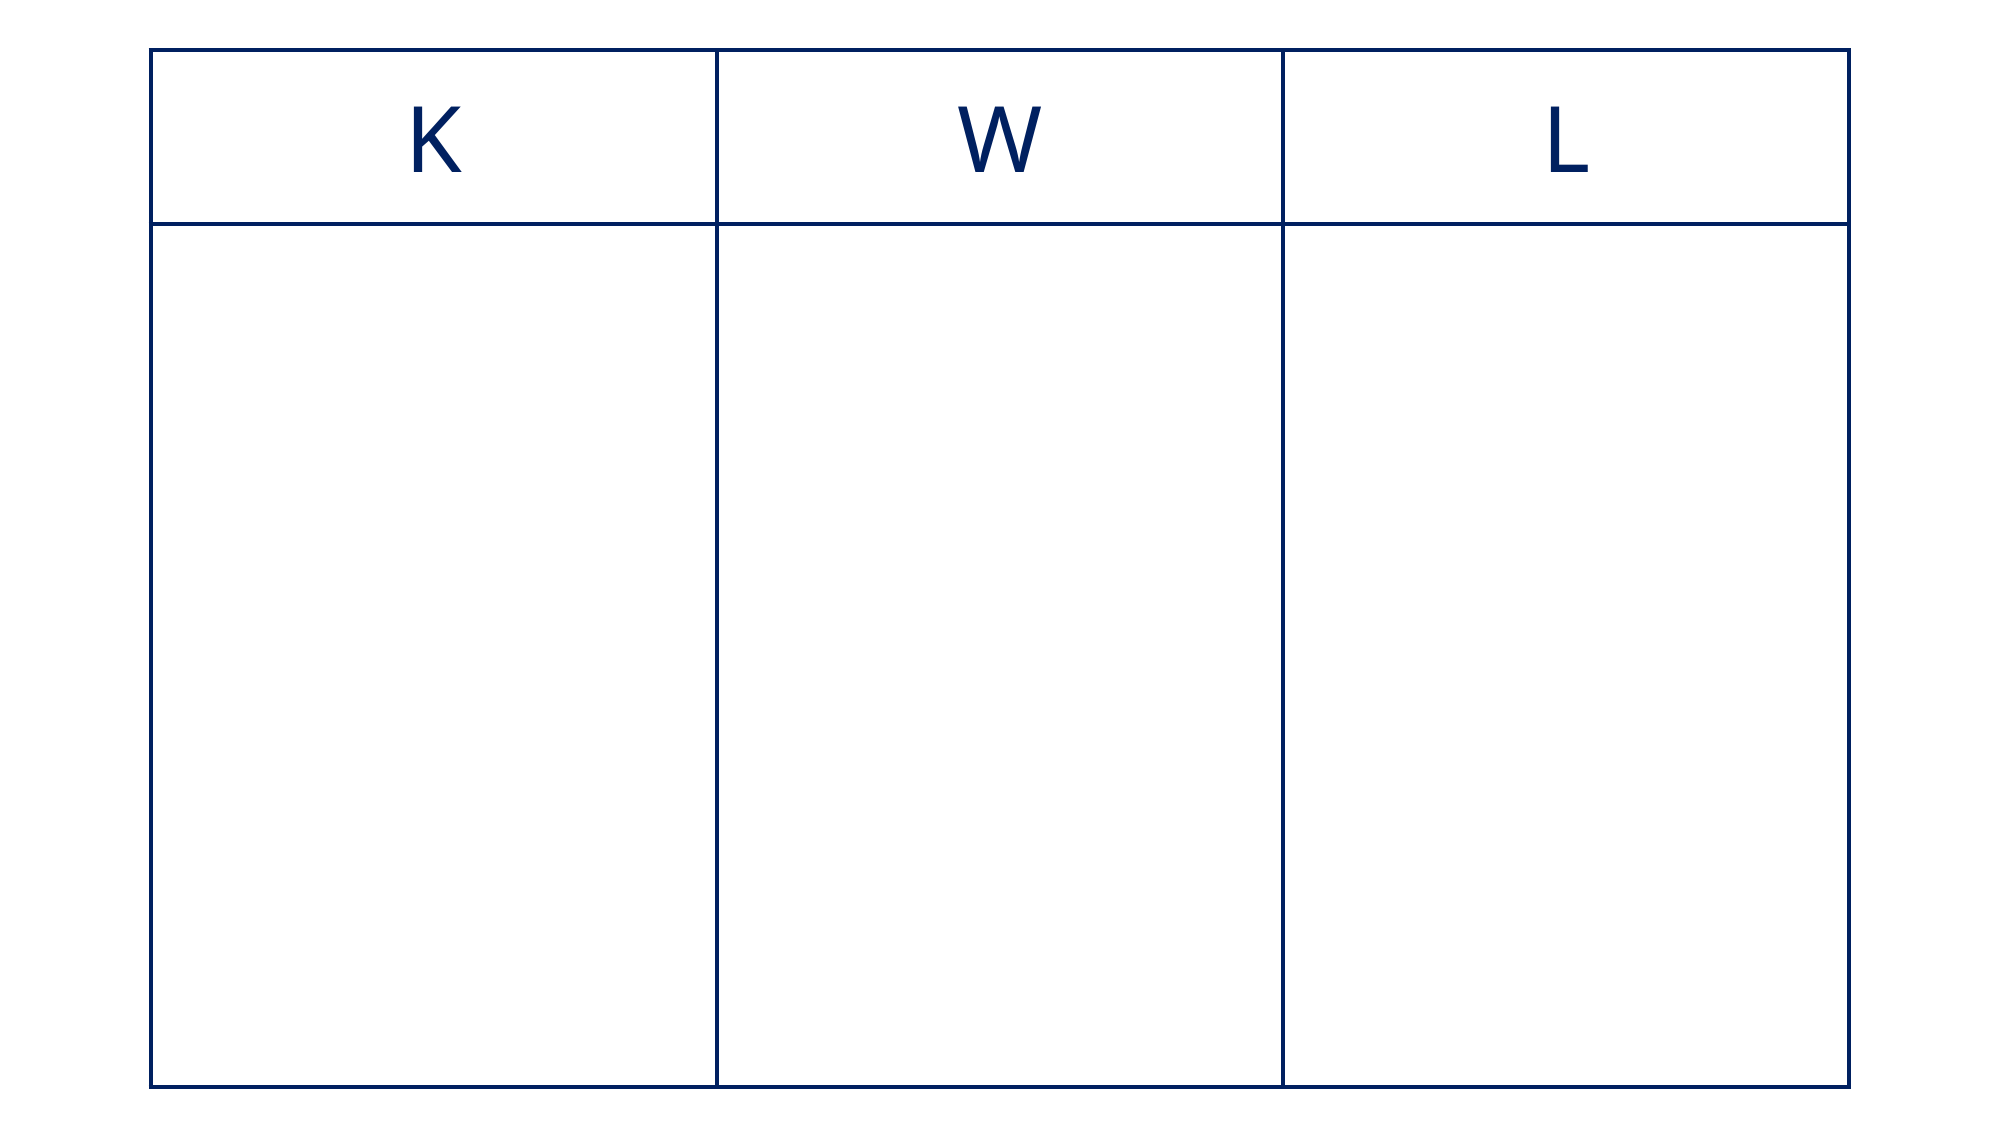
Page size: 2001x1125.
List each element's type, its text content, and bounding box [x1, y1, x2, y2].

table_cell [719, 226, 1281, 1085]
table_cell [153, 226, 715, 1085]
table_header L [1285, 52, 1847, 222]
table_header K [153, 52, 715, 222]
table_cell [1285, 226, 1847, 1085]
table_header W [719, 52, 1281, 222]
